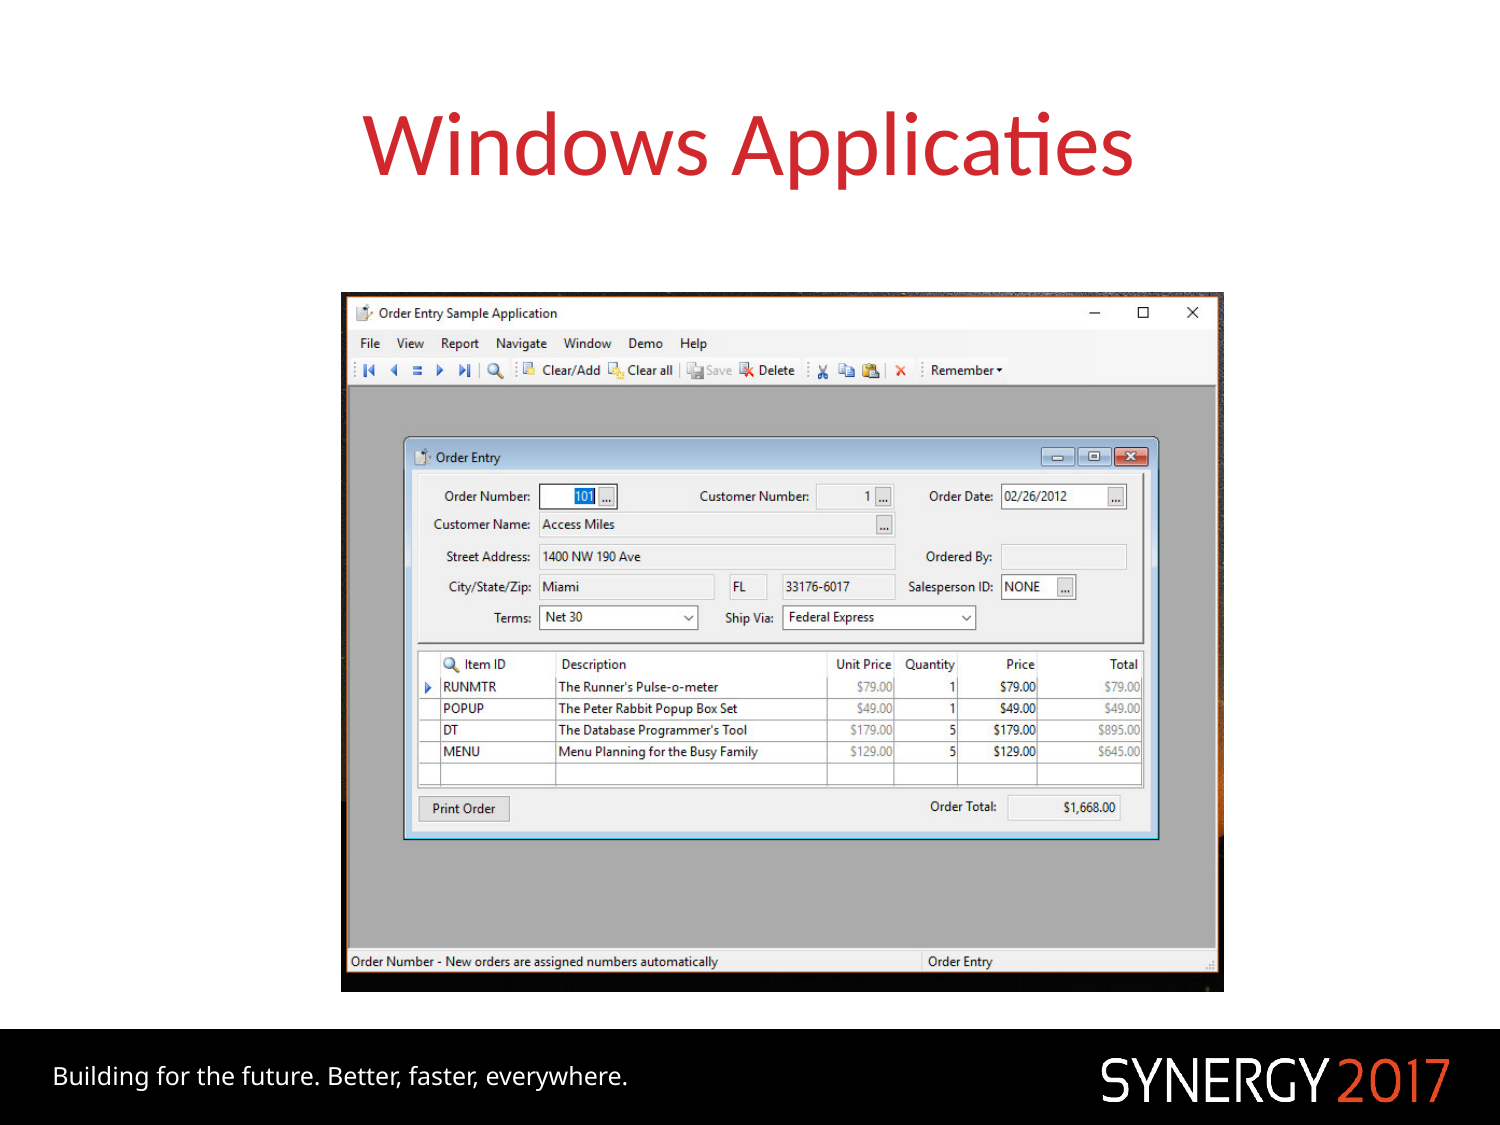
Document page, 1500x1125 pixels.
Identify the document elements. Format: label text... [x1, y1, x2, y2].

title Windows Applicaties [75, 45, 1425, 233]
picture [341, 292, 1224, 993]
picture [1087, 1042, 1463, 1118]
